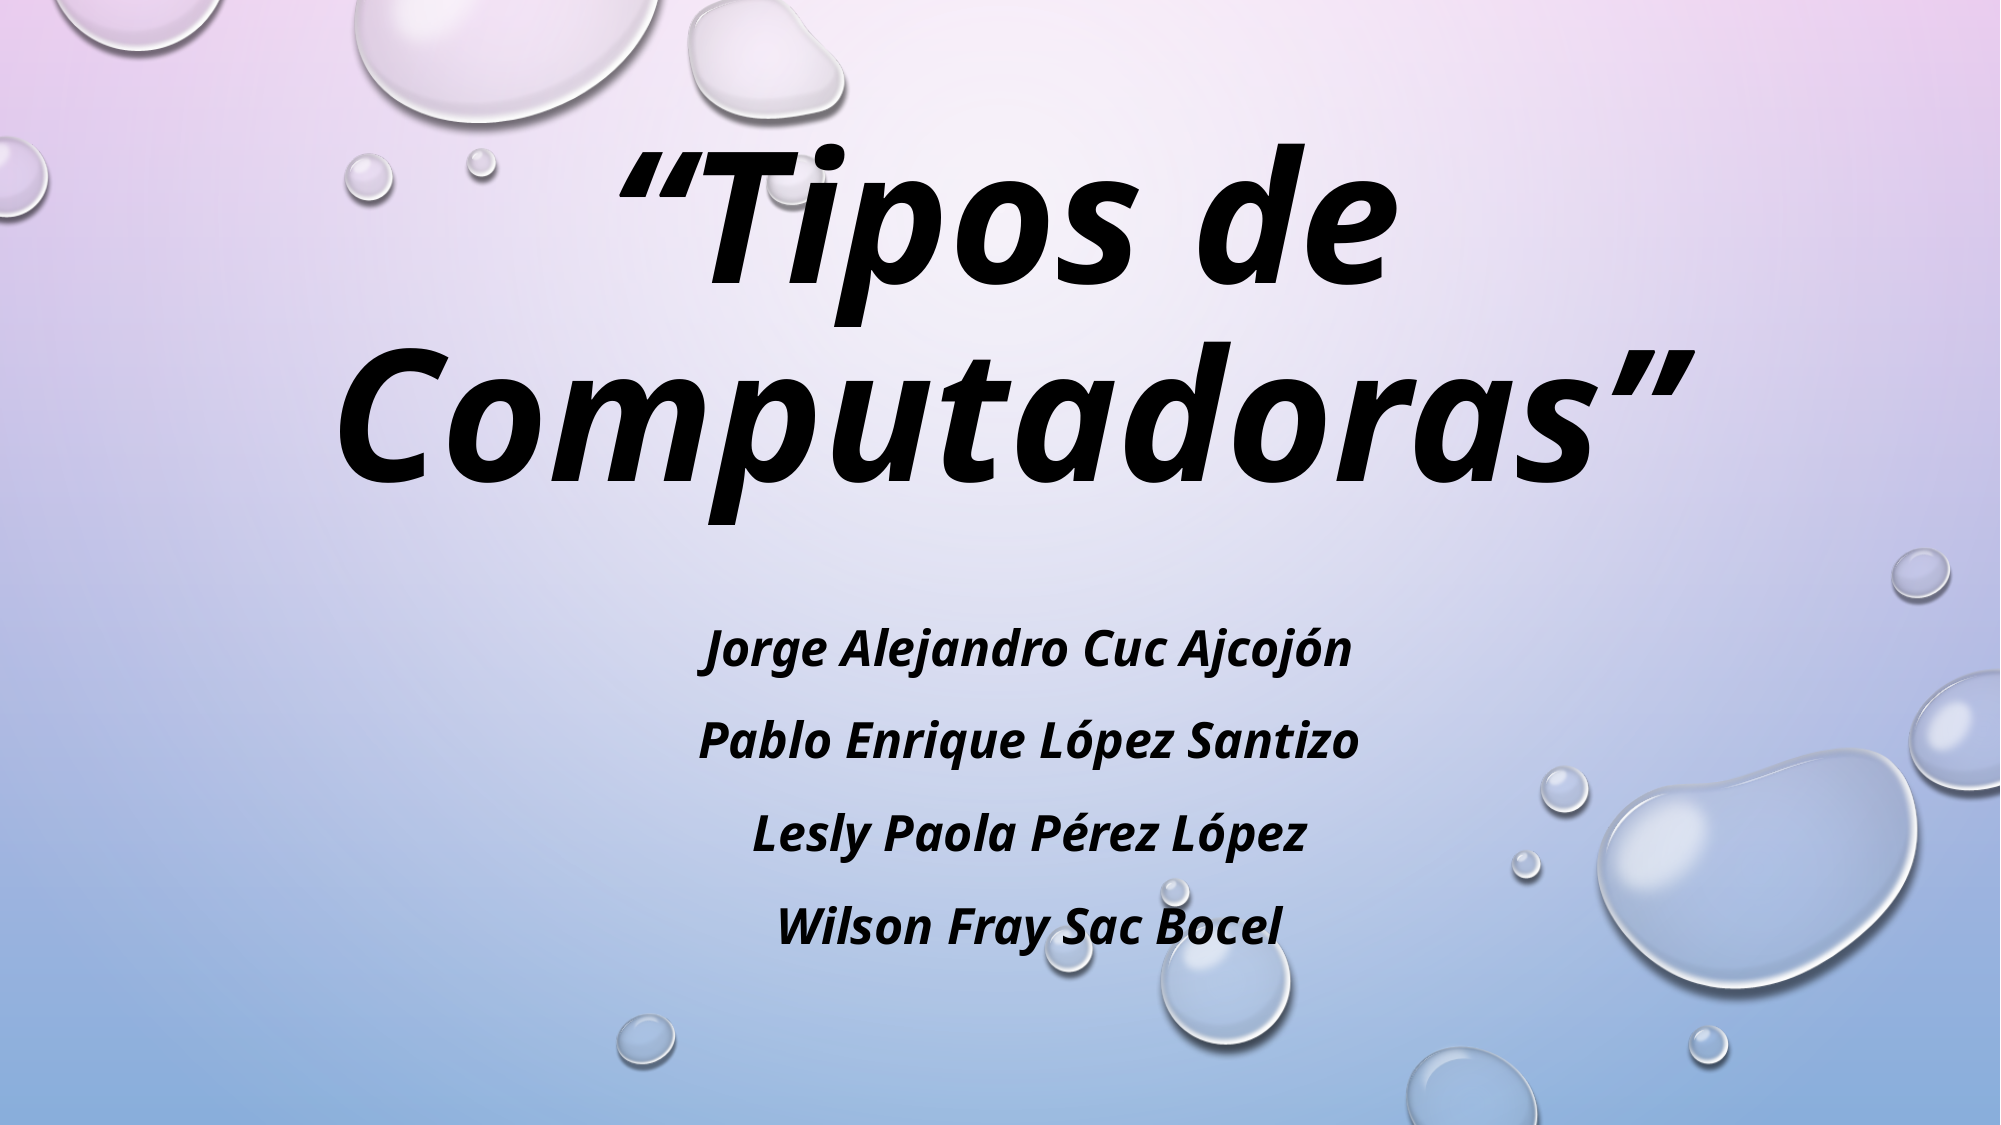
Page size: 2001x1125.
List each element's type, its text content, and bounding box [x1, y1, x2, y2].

picture [0, 0, 2000, 1125]
subtitle Jorge Alejandro Cuc Ajcojón Pablo Enrique López Santizo Lesly Paola Pérez López Wilson Fray Sac Bocel [638, 596, 1421, 967]
title “Tipos de Computadoras” [98, 116, 1914, 529]
